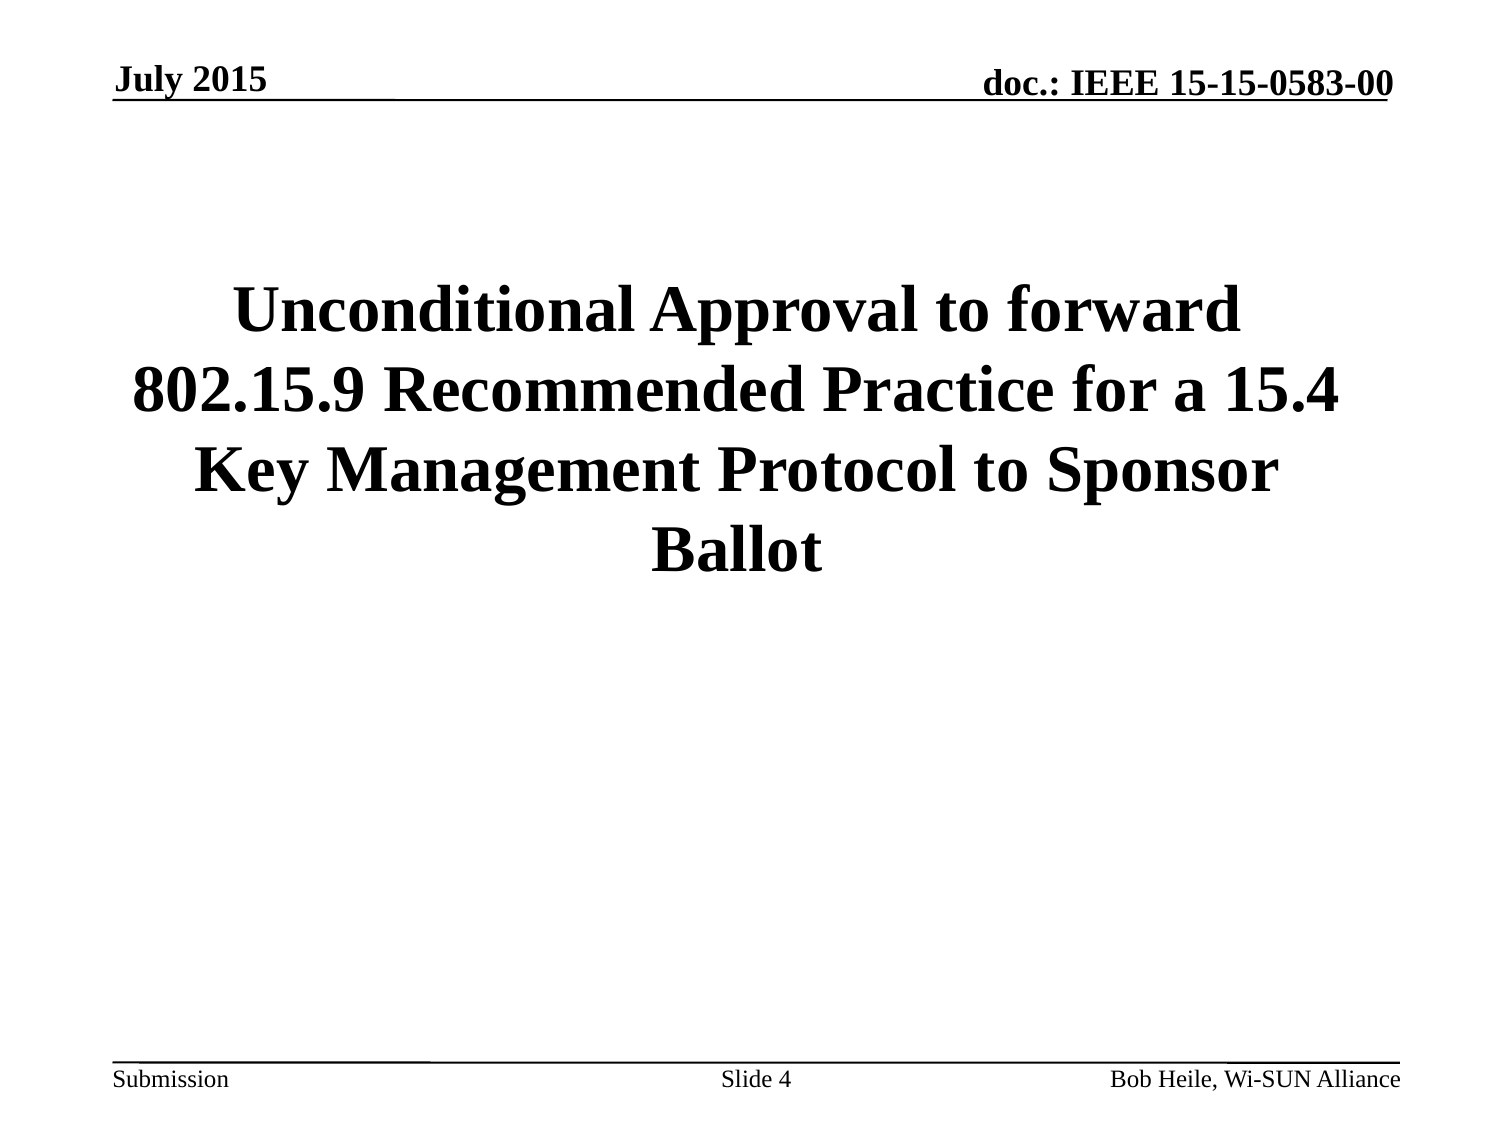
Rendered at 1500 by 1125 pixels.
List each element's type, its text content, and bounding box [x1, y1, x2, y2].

footer Bob Heile, Wi-SUN Alliance [878, 1061, 1402, 1093]
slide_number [114, 54, 423, 100]
slide_number Slide 4 [712, 1061, 800, 1123]
title Unconditional Approval to forward 802.15.9 Recommended Practice for a 15.4 Key Management Protocol to Sponsor Ballot [99, 337, 1375, 513]
